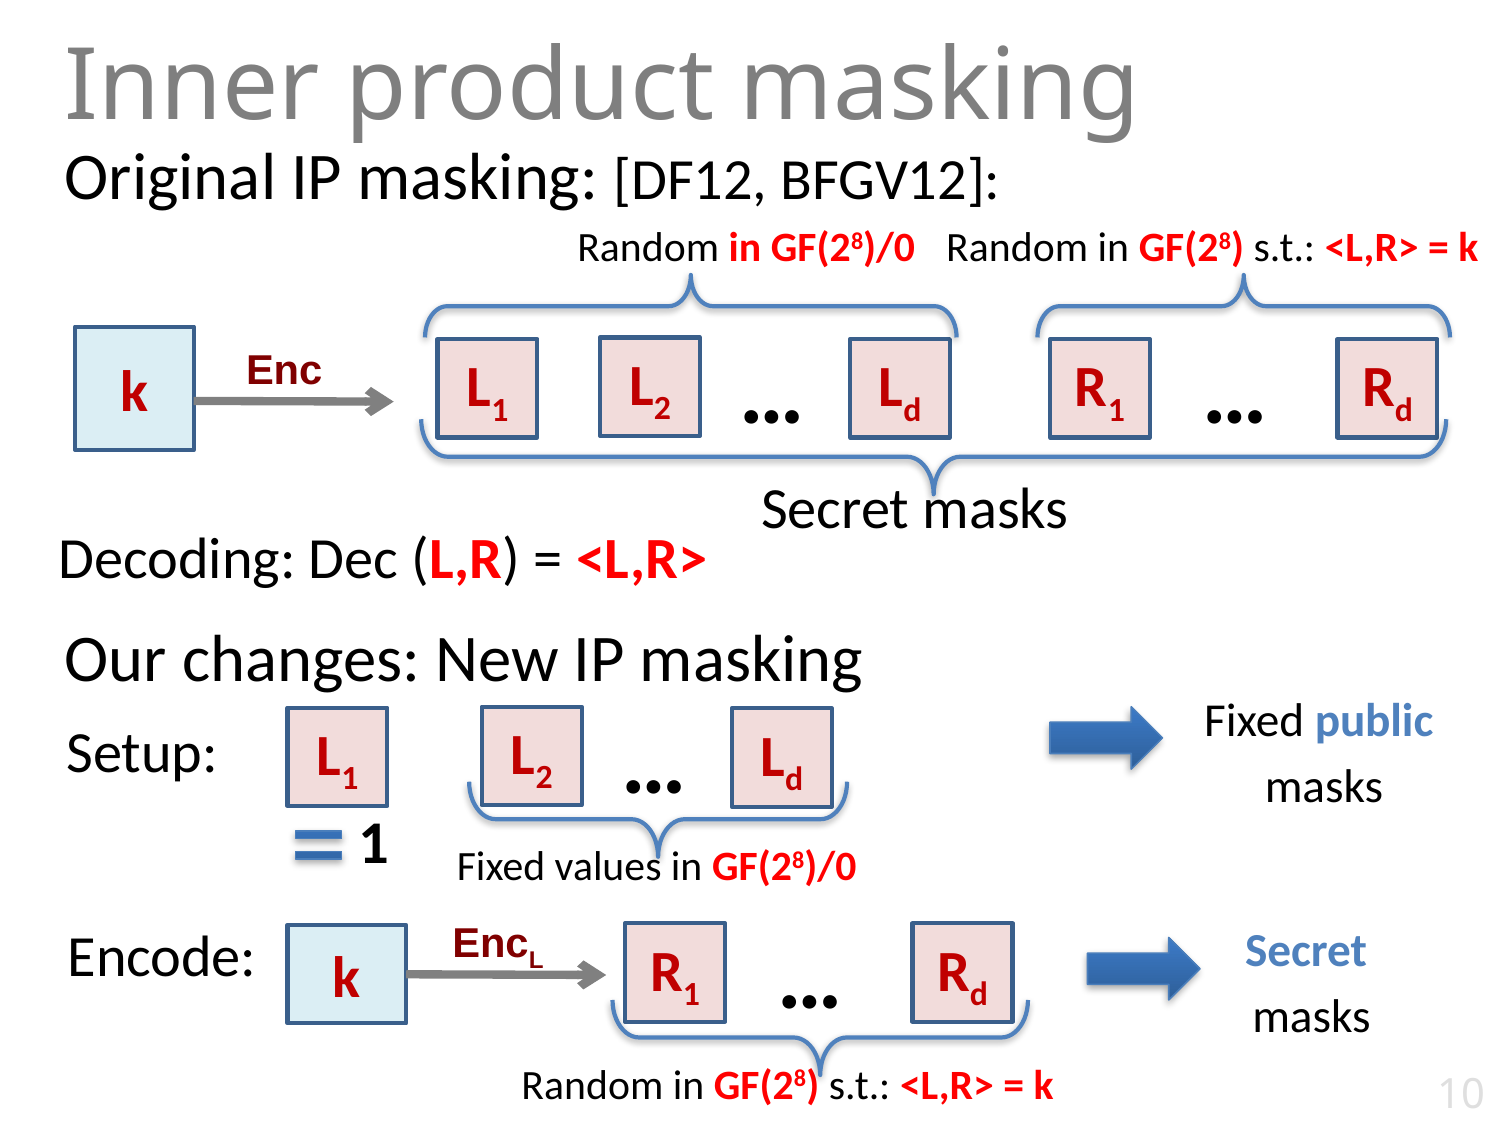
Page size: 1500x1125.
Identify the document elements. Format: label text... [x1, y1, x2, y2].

text_box [627, 1036, 1014, 1078]
text_box 1 [343, 832, 419, 883]
text_box Original IP masking: [DF12, BFGV12]: [50, 125, 1500, 250]
slide_number 10 [1362, 1065, 1500, 1125]
text_box L1 [435, 345, 539, 416]
text_box Random in GF(28)/0 [562, 212, 912, 325]
text_box [648, 832, 668, 859]
text_box Enc [231, 335, 425, 401]
text_box … [725, 345, 850, 416]
text_box [1086, 936, 1201, 1001]
text_box Secret masks [621, 462, 1209, 512]
text_box [295, 832, 342, 839]
text_box L2 [598, 345, 702, 416]
text_box … [1187, 363, 1313, 416]
text_box Inner product masking [50, 12, 1500, 125]
text_box Encode: [52, 910, 1500, 1036]
text_box Decoding: Dec (L,R) = <L,R> [43, 512, 1494, 638]
text_box Secret masks [1124, 912, 1488, 1050]
text_box [295, 851, 342, 860]
text_box k [73, 325, 196, 452]
text_box [419, 419, 1449, 462]
text_box R1 [1048, 363, 1152, 416]
text_box [422, 304, 912, 338]
text_box Random in GF(28) s.t.: <L,R> = k [912, 212, 1500, 363]
text_box Ld [850, 345, 952, 416]
text_box Our changes: New IP masking [50, 607, 1500, 733]
text_box Fixed values in GF(28)/0 [431, 832, 882, 910]
text_box Setup: [51, 706, 1500, 832]
text_box [1049, 705, 1164, 770]
text_box Rd [1335, 363, 1439, 416]
text_box Random in GF(28) s.t.: <L,R> = k [425, 1049, 1150, 1125]
